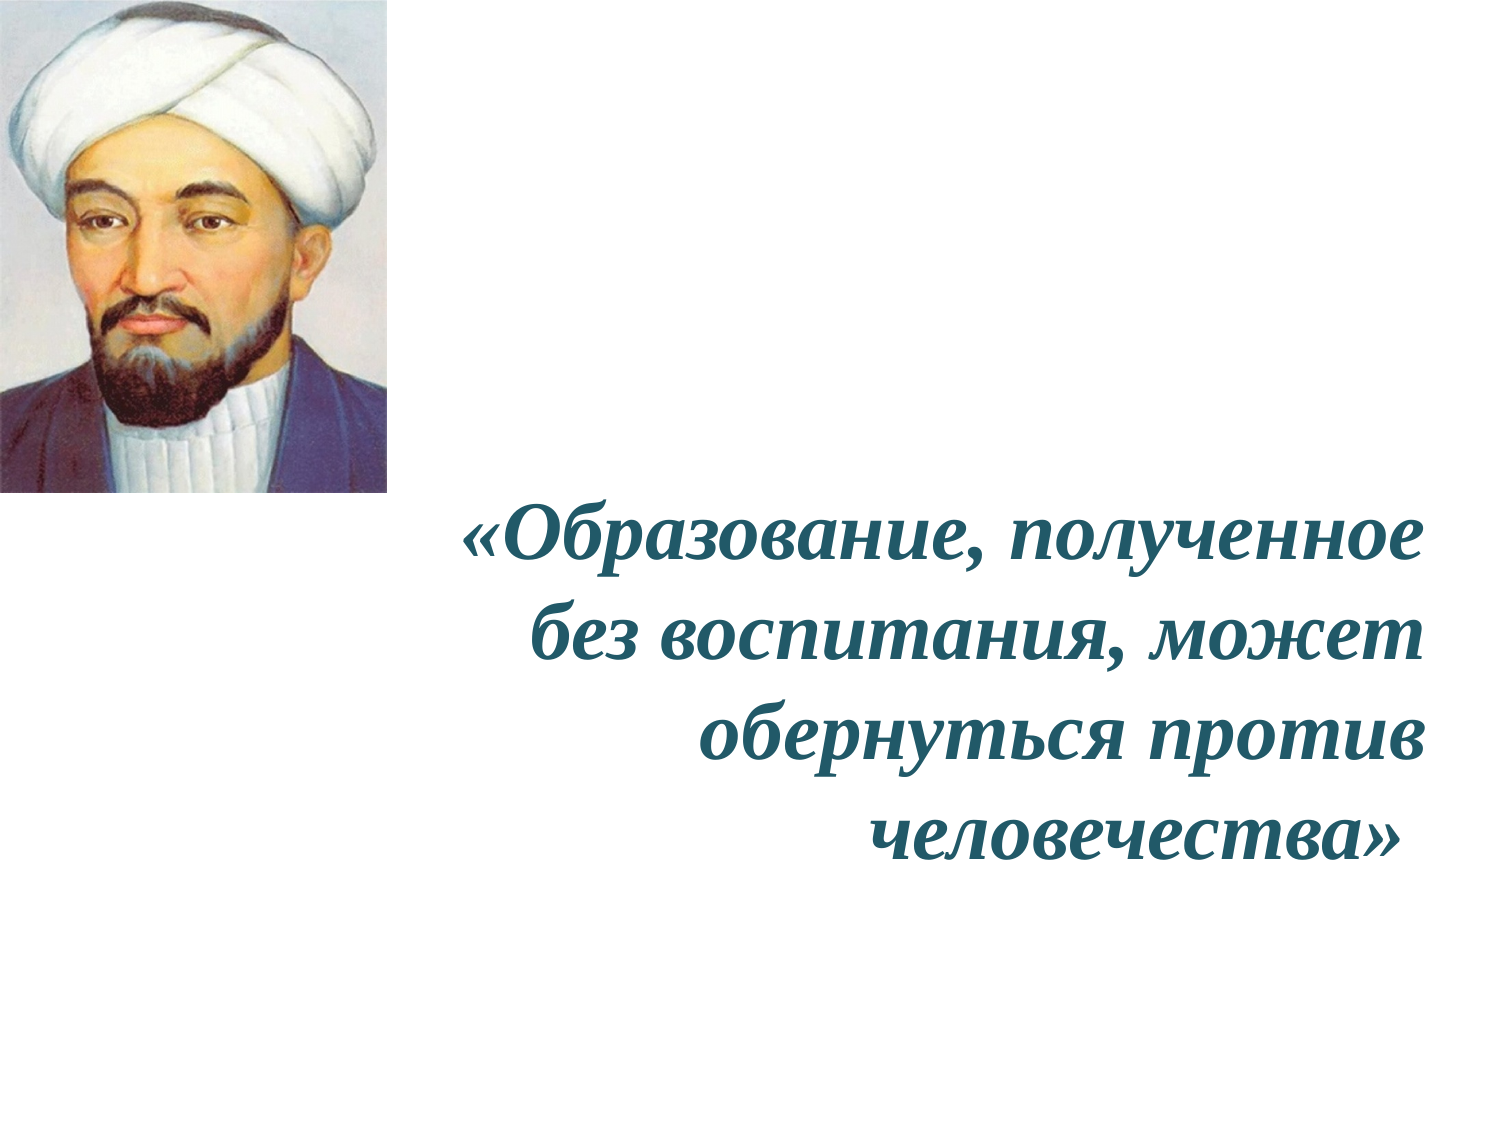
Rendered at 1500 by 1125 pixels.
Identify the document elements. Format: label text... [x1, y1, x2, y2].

picture [0, 0, 387, 493]
text_box «Образование, полученное без воспитания, может обернуться против человечества» [421, 468, 1442, 884]
